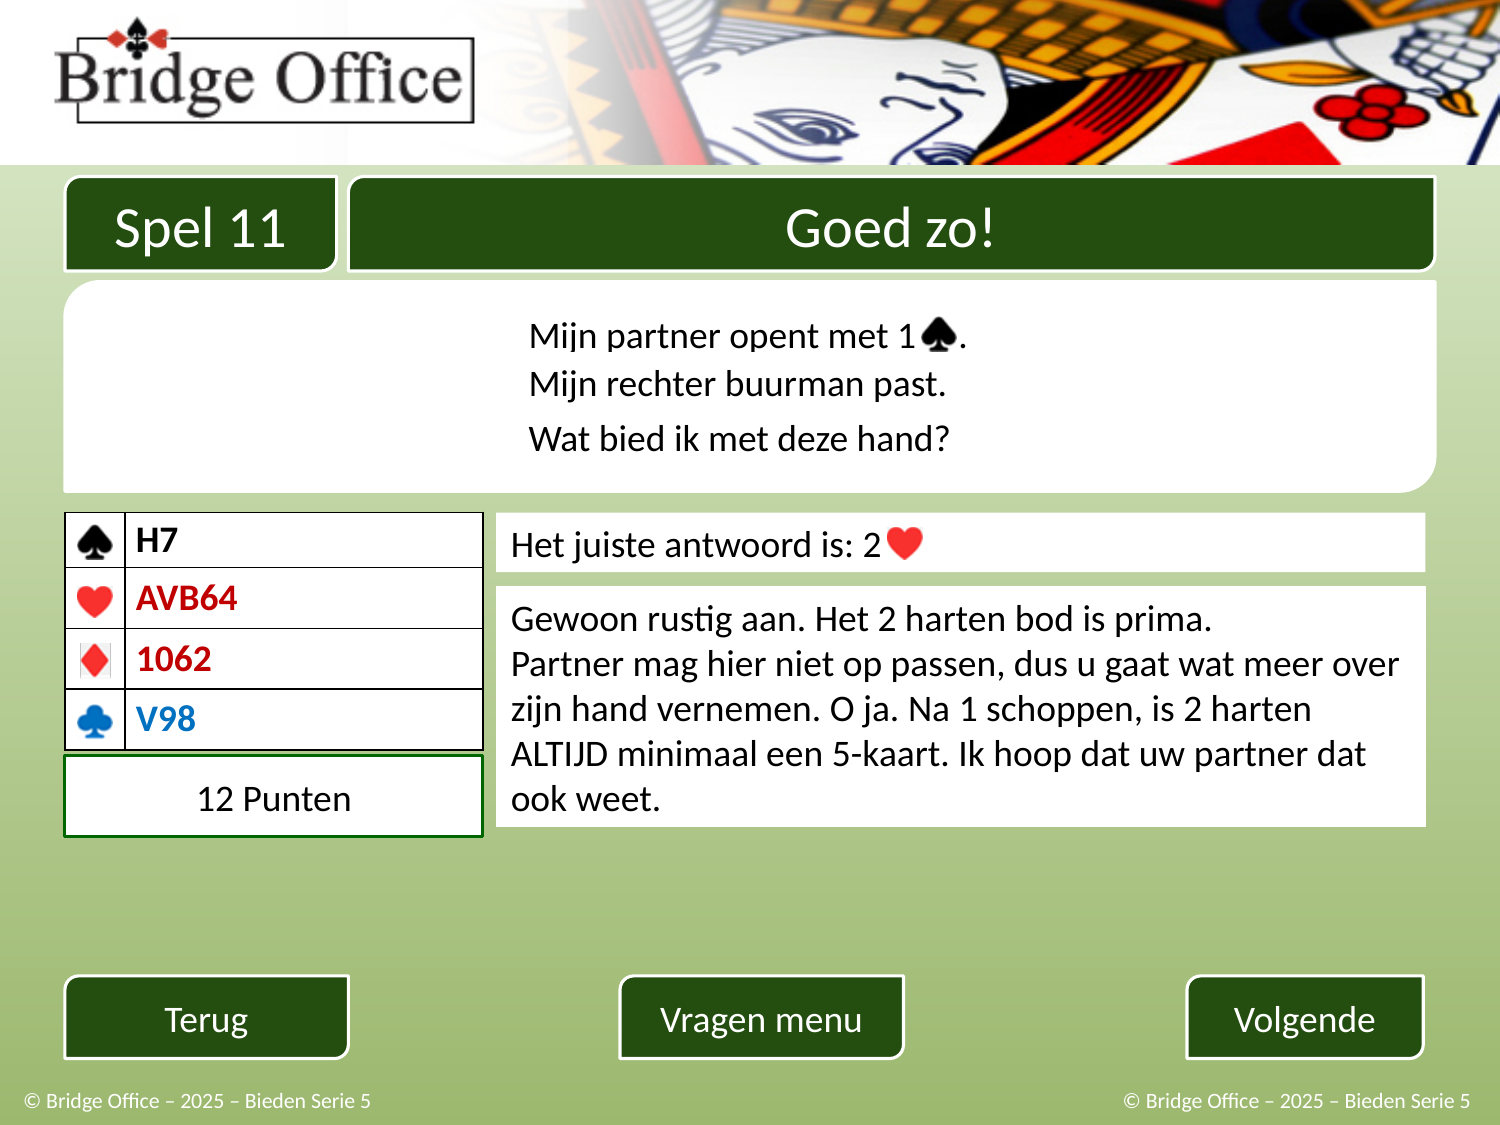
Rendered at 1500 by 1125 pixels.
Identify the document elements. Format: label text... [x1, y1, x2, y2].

picture [77, 585, 113, 618]
picture [0, 0, 1500, 166]
picture [887, 527, 923, 560]
text_box 12 Punten [63, 754, 484, 838]
table_cell V98 [126, 690, 482, 749]
picture [77, 524, 113, 561]
text_box Terug [63, 974, 350, 1061]
table_cell [66, 690, 124, 749]
table_cell 1062 [126, 629, 482, 688]
text_box © Bridge Office – 2025 – Bieden Serie 5 [1107, 1079, 1500, 1121]
table_cell [66, 629, 124, 688]
text_box Spel 11 [63, 179, 339, 273]
text_box Goed zo! [346, 179, 1437, 273]
table_header H7 [126, 513, 482, 567]
picture [920, 316, 957, 353]
text_box Wat bied ik met deze hand? [513, 406, 987, 467]
text_box © Bridge Office – 2025 – Bieden Serie 5 [8, 1079, 393, 1121]
text_box Vragen menu [618, 974, 906, 1061]
table_header [66, 513, 124, 567]
text_box Het juiste antwoord is: 2 [496, 512, 1426, 573]
table_cell AVB64 [126, 568, 482, 628]
text_box Mijn partner opent met 1 . [513, 303, 1022, 364]
text_box Volgende [1185, 974, 1425, 1061]
text_box Mijn rechter buurman past. [513, 352, 987, 406]
text_box Gewoon rustig aan. Het 2 harten bod is prima. Partner mag hier niet op passen, dus u gaat wat meer over zijn hand vernemen. O ja. Na 1 schoppen, is 2 harten ALTIJD minimaal een 5-kaart. Ik hoop dat uw partner dat ook weet. [496, 586, 1426, 827]
picture [77, 703, 113, 740]
table_cell [66, 568, 124, 628]
picture [77, 643, 113, 679]
text_box [63, 280, 1437, 493]
